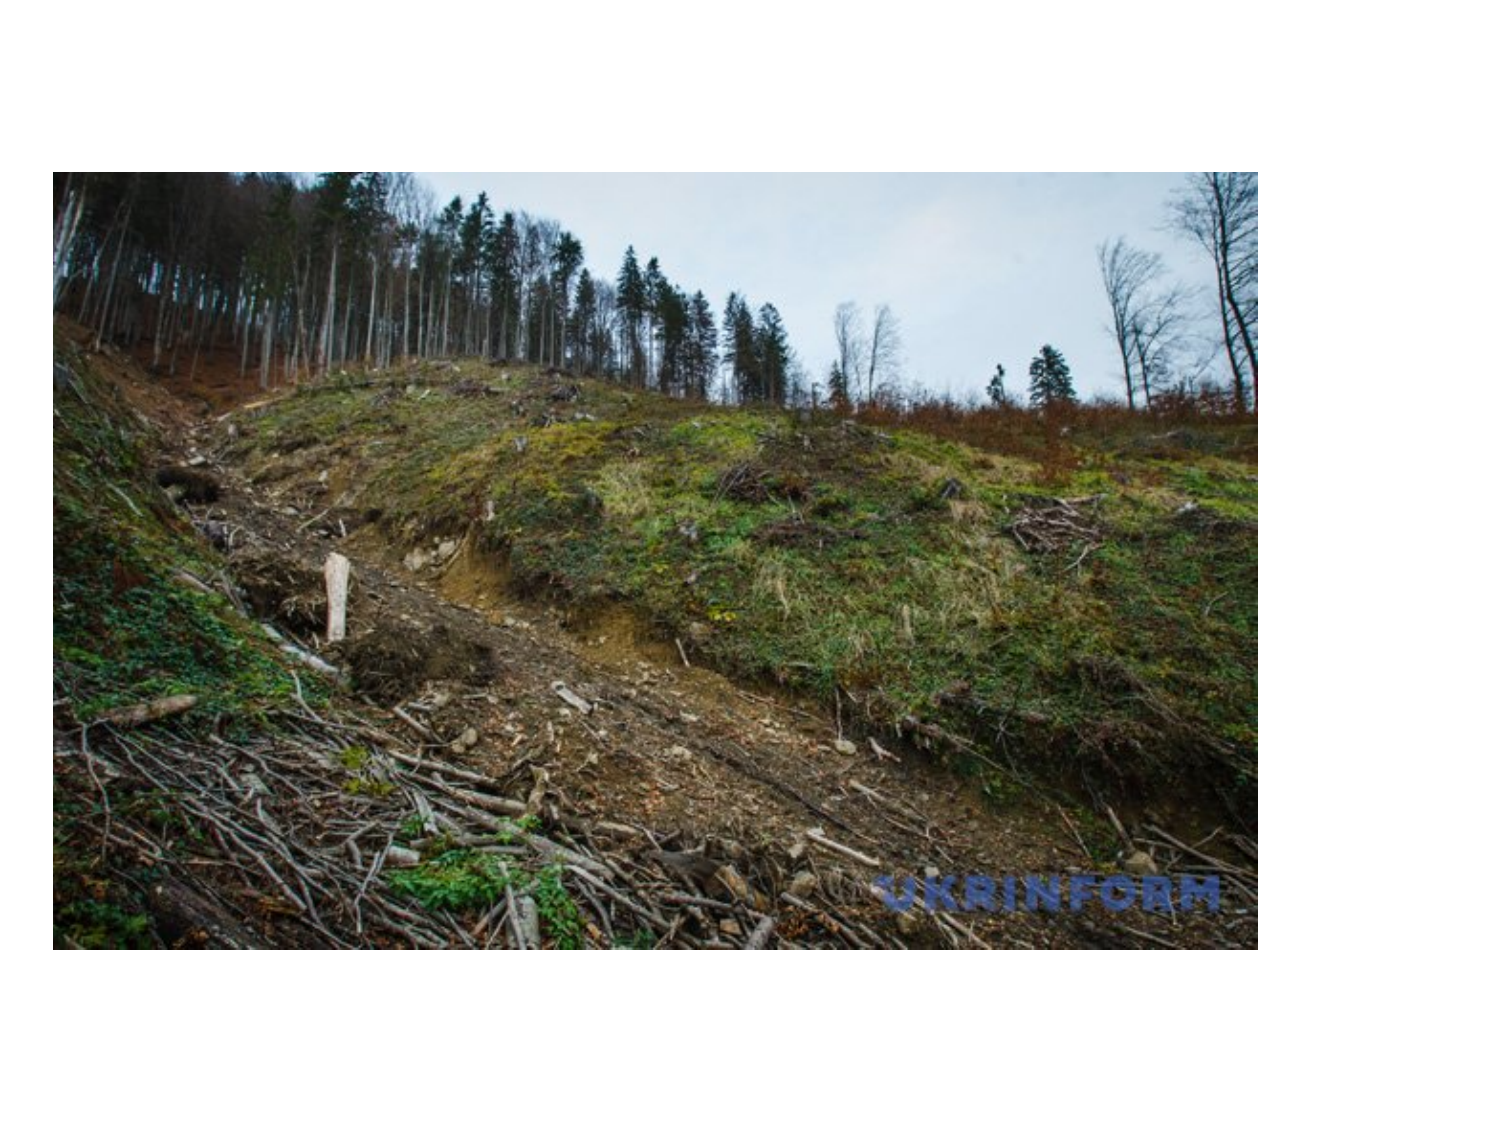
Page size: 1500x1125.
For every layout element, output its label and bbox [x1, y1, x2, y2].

picture [52, 172, 1259, 950]
